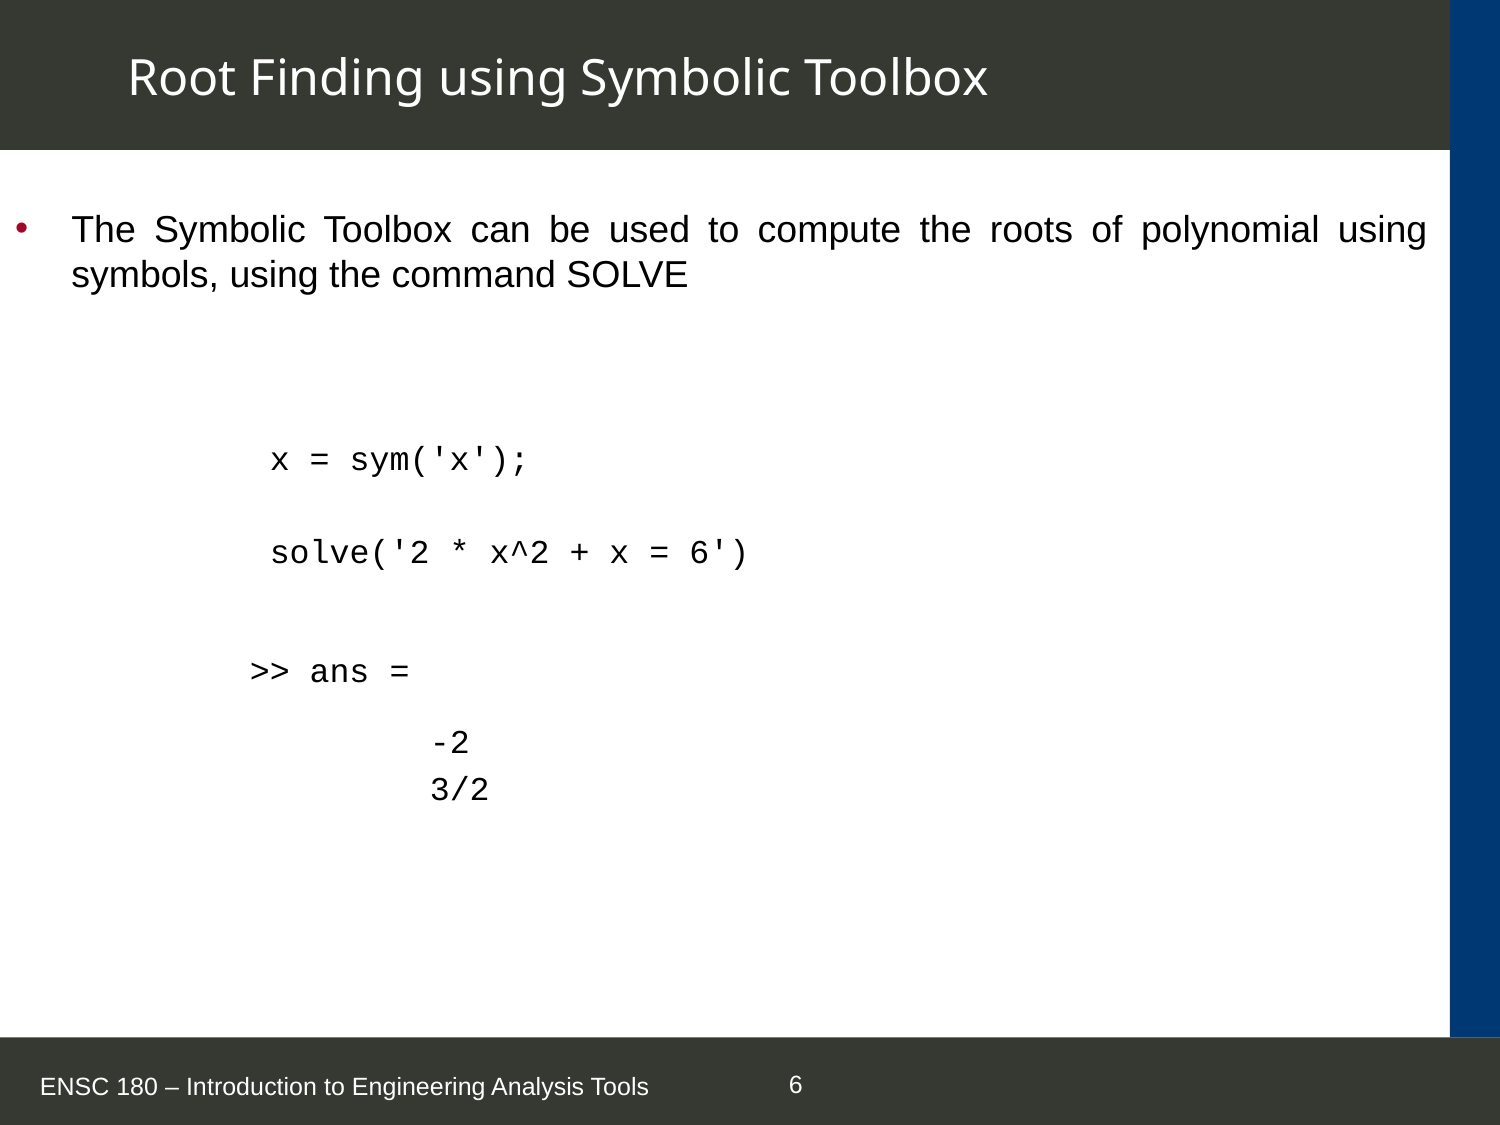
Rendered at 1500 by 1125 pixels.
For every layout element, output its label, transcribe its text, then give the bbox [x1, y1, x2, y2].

footer ENSC 180 – Introduction to Engineering Analysis Tools [24, 1062, 678, 1108]
list The Symbolic Toolbox can be used to compute the roots of polynomial using symbols, using the command SOLVE [0, 149, 1443, 393]
title Root Finding using Symbolic Toolbox [112, 37, 1451, 138]
text_box x = sym('x'); solve('2 * x^2 + x = 6') >> ans = -2 3/2 [234, 378, 1215, 815]
